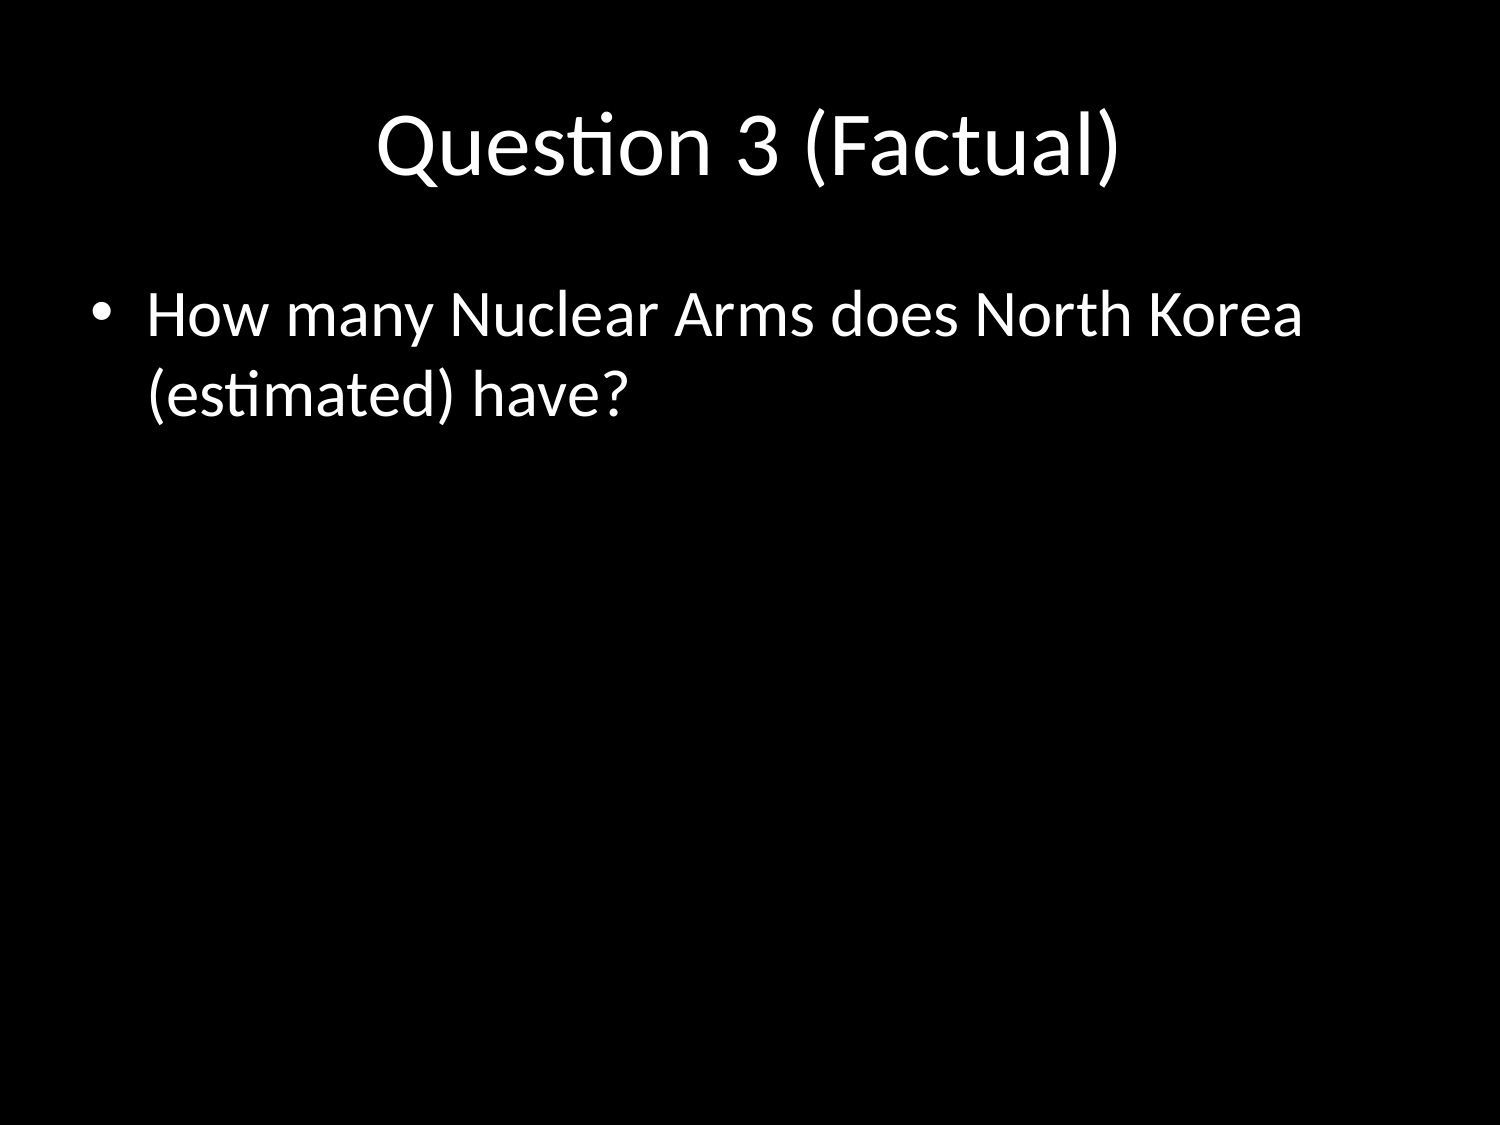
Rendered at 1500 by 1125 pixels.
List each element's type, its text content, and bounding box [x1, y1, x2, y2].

title Question 3 (Factual) [75, 45, 1425, 233]
list How many Nuclear Arms does North Korea (estimated) have? [75, 262, 1425, 1005]
